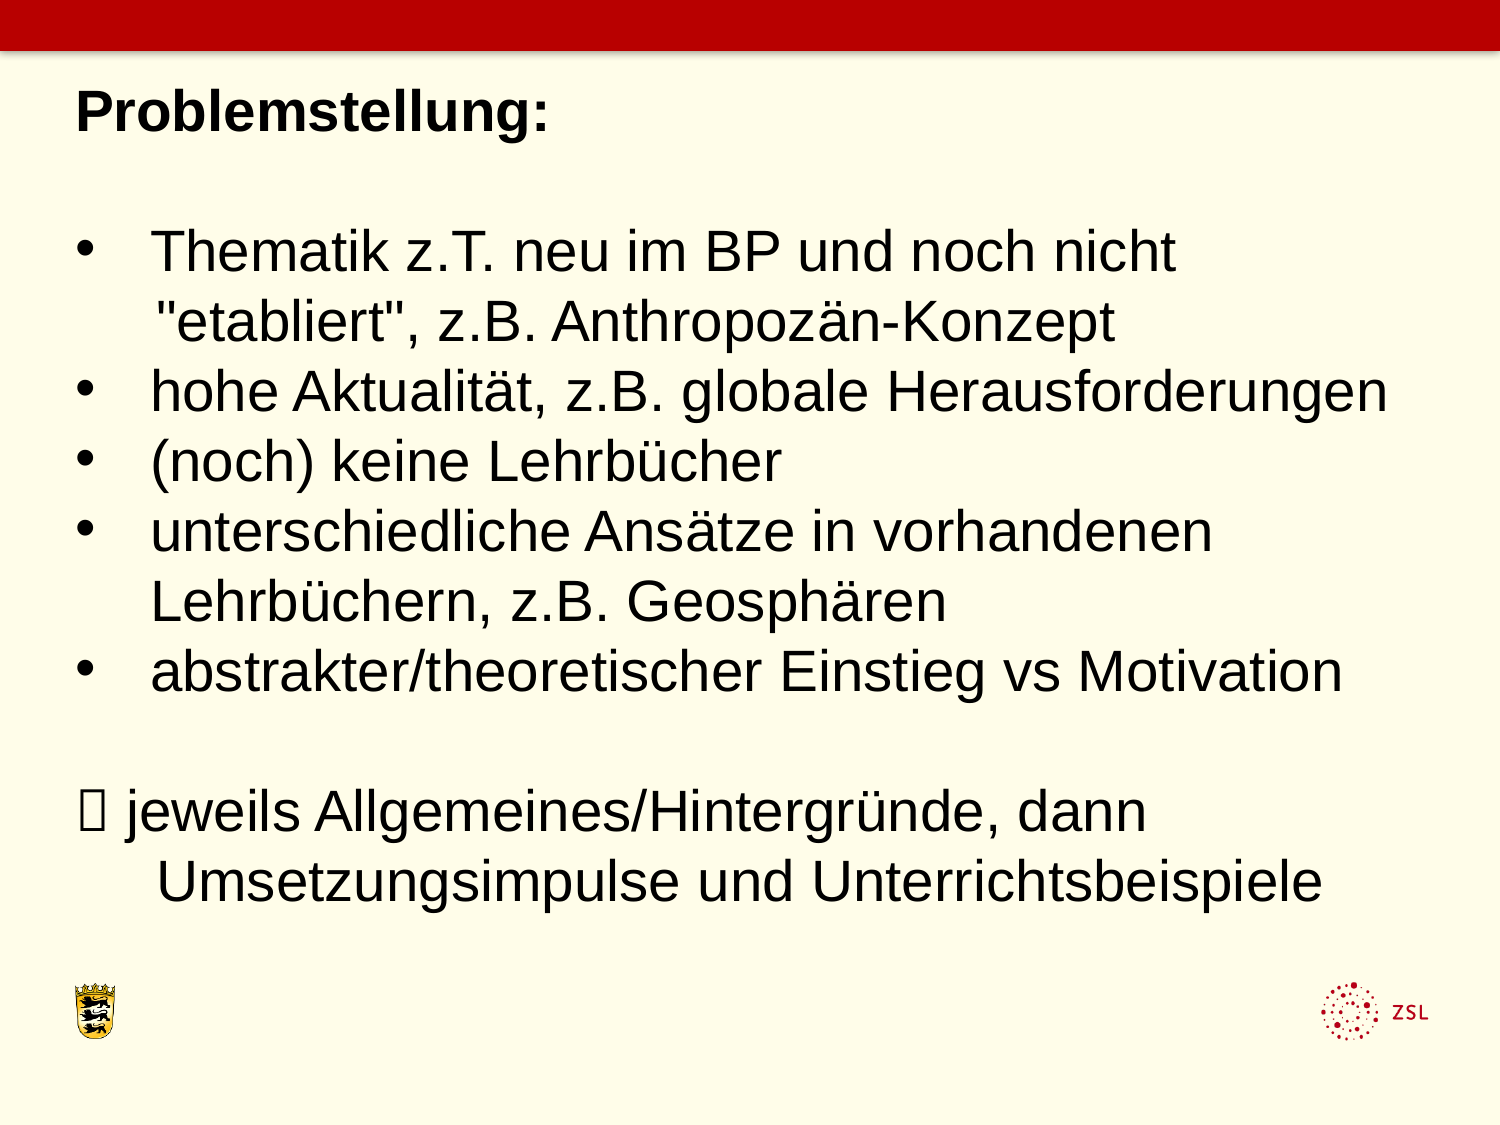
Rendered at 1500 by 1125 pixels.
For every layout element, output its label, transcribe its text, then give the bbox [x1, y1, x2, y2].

picture [73, 991, 117, 1041]
text_box Problemstellung: Thematik z.T. neu im BP und noch nicht "etabliert", z.B. Anthropozän-Konzept hohe Aktualität, z.B. globale Herausforderungen (noch) keine Lehrbücher unterschiedliche Ansätze in vorhandenen Lehrbüchern, z.B. Geosphären abstrakter/theoretischer Einstieg vs Motivation  jeweils Allgemeines/Hintergründe, dann Umsetzungsimpulse und Unterrichtsbeispiele [60, 65, 1474, 991]
picture [1320, 991, 1429, 1041]
